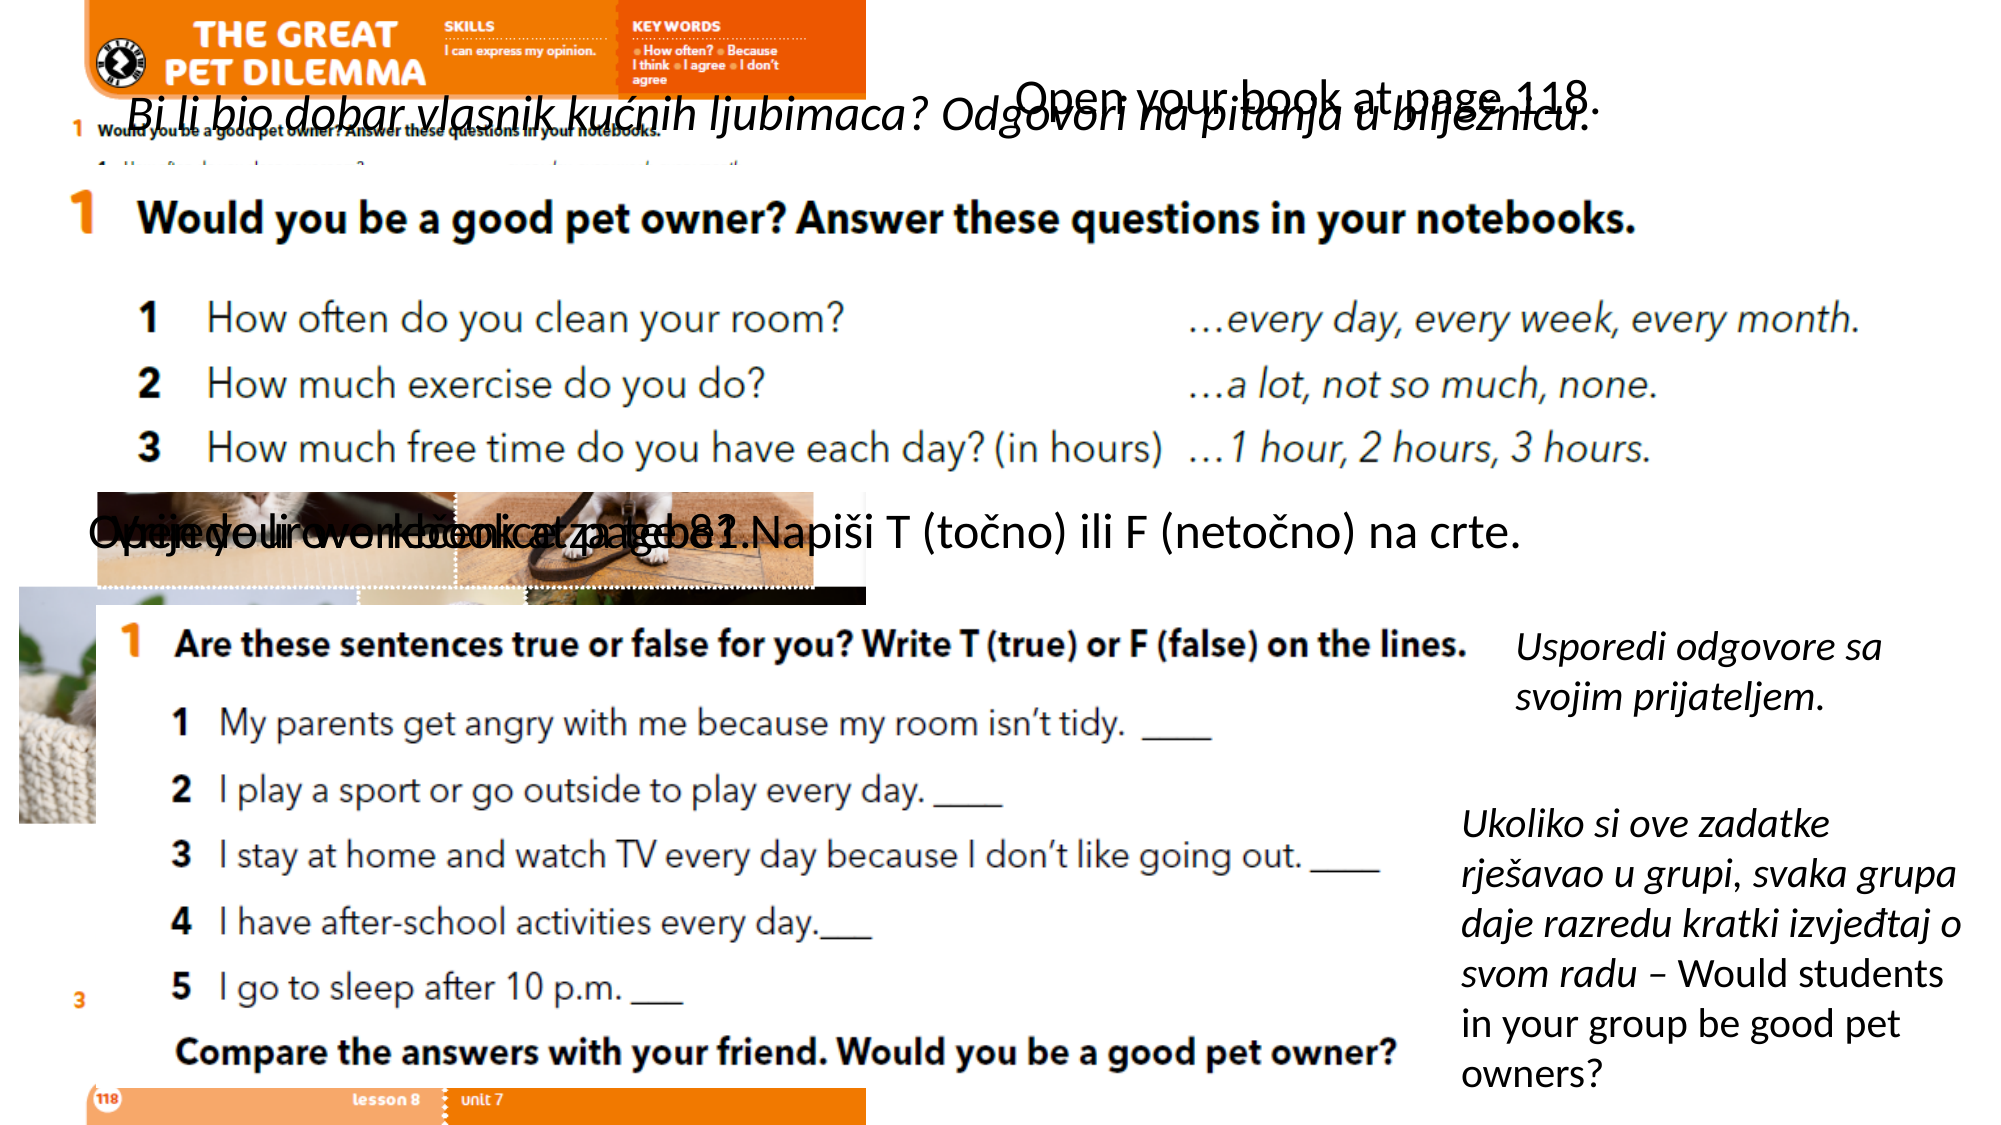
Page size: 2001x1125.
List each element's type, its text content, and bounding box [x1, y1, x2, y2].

text_box Ukoliko si ove zadatke rješavao u grupi, svaka grupa daje razredu kratki izvjeđtaj o svom radu – Would students in your group be good pet owners? [1446, 788, 1992, 1104]
text_box Vrijede li ove rečenice za tebe? Napiši T (točno) ili F (netočno) na crte. [866, 491, 1938, 567]
text_box Usporedi odgovore sa svojim prijateljem. [1500, 611, 1981, 727]
picture [19, 0, 1872, 1125]
text_box Bi li bio dobar vlasnik kućnih ljubimaca? Odgovori na pitanja u bilježnicu. [866, 73, 1810, 149]
text_box Open your book at page 118. [999, 57, 1911, 133]
